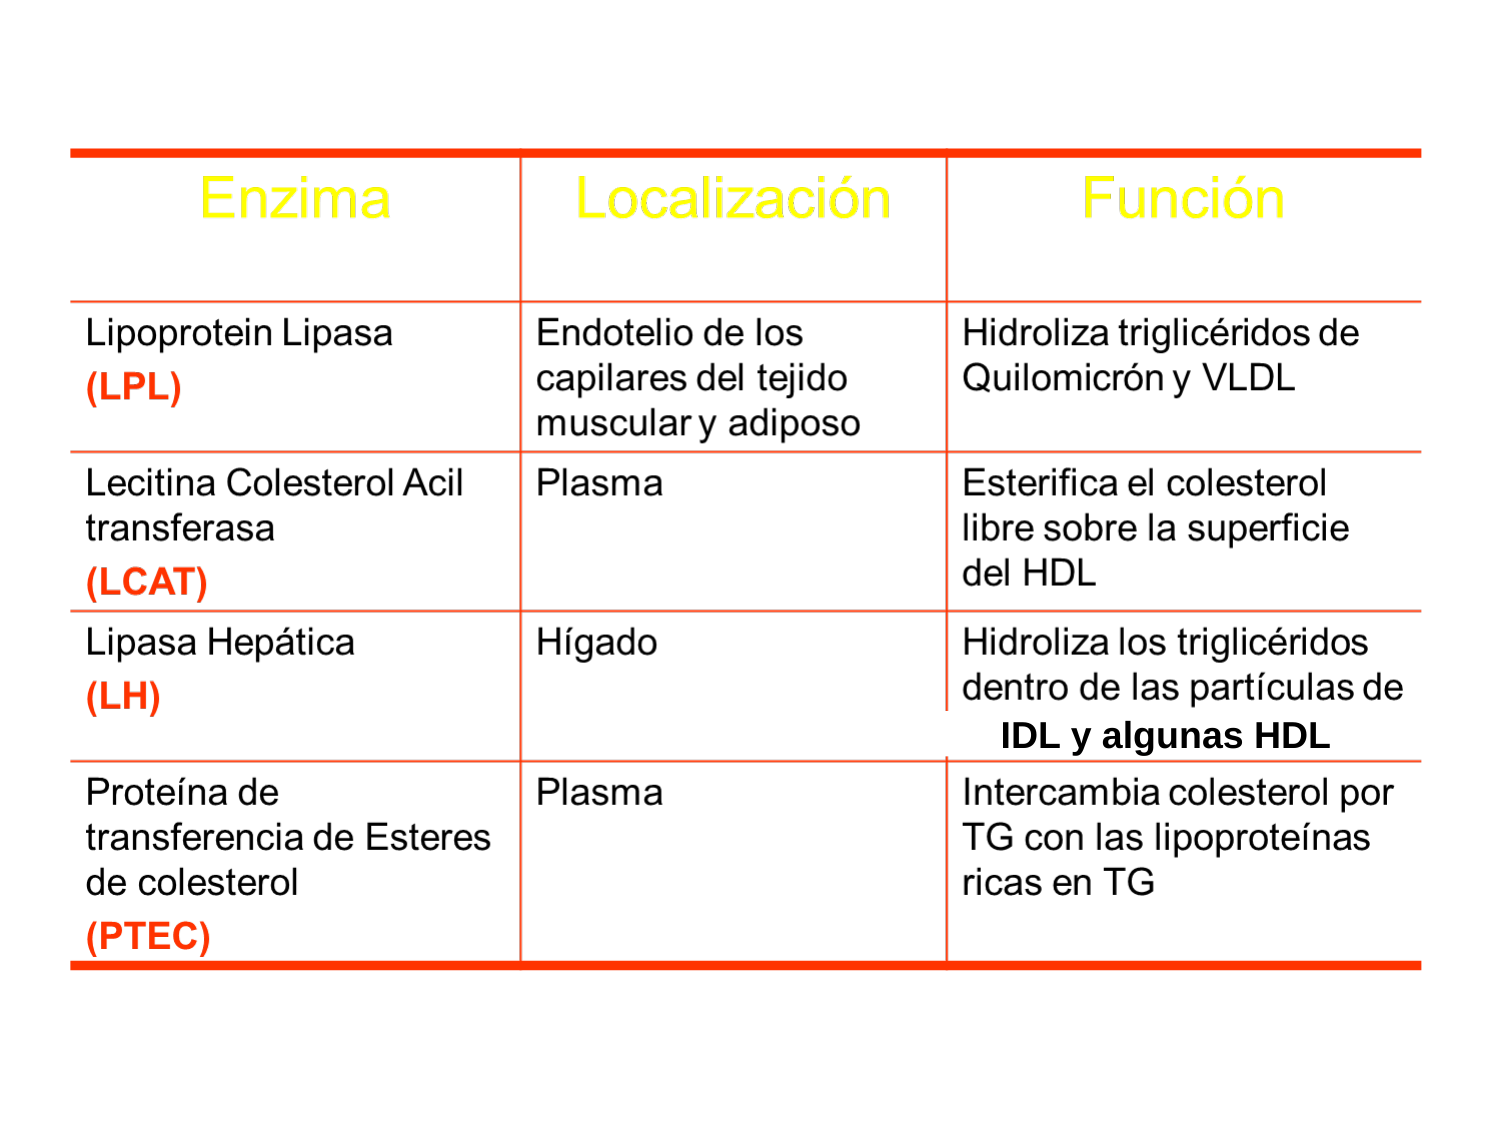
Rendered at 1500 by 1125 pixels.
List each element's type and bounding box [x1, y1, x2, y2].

text_box [62, 143, 1438, 982]
